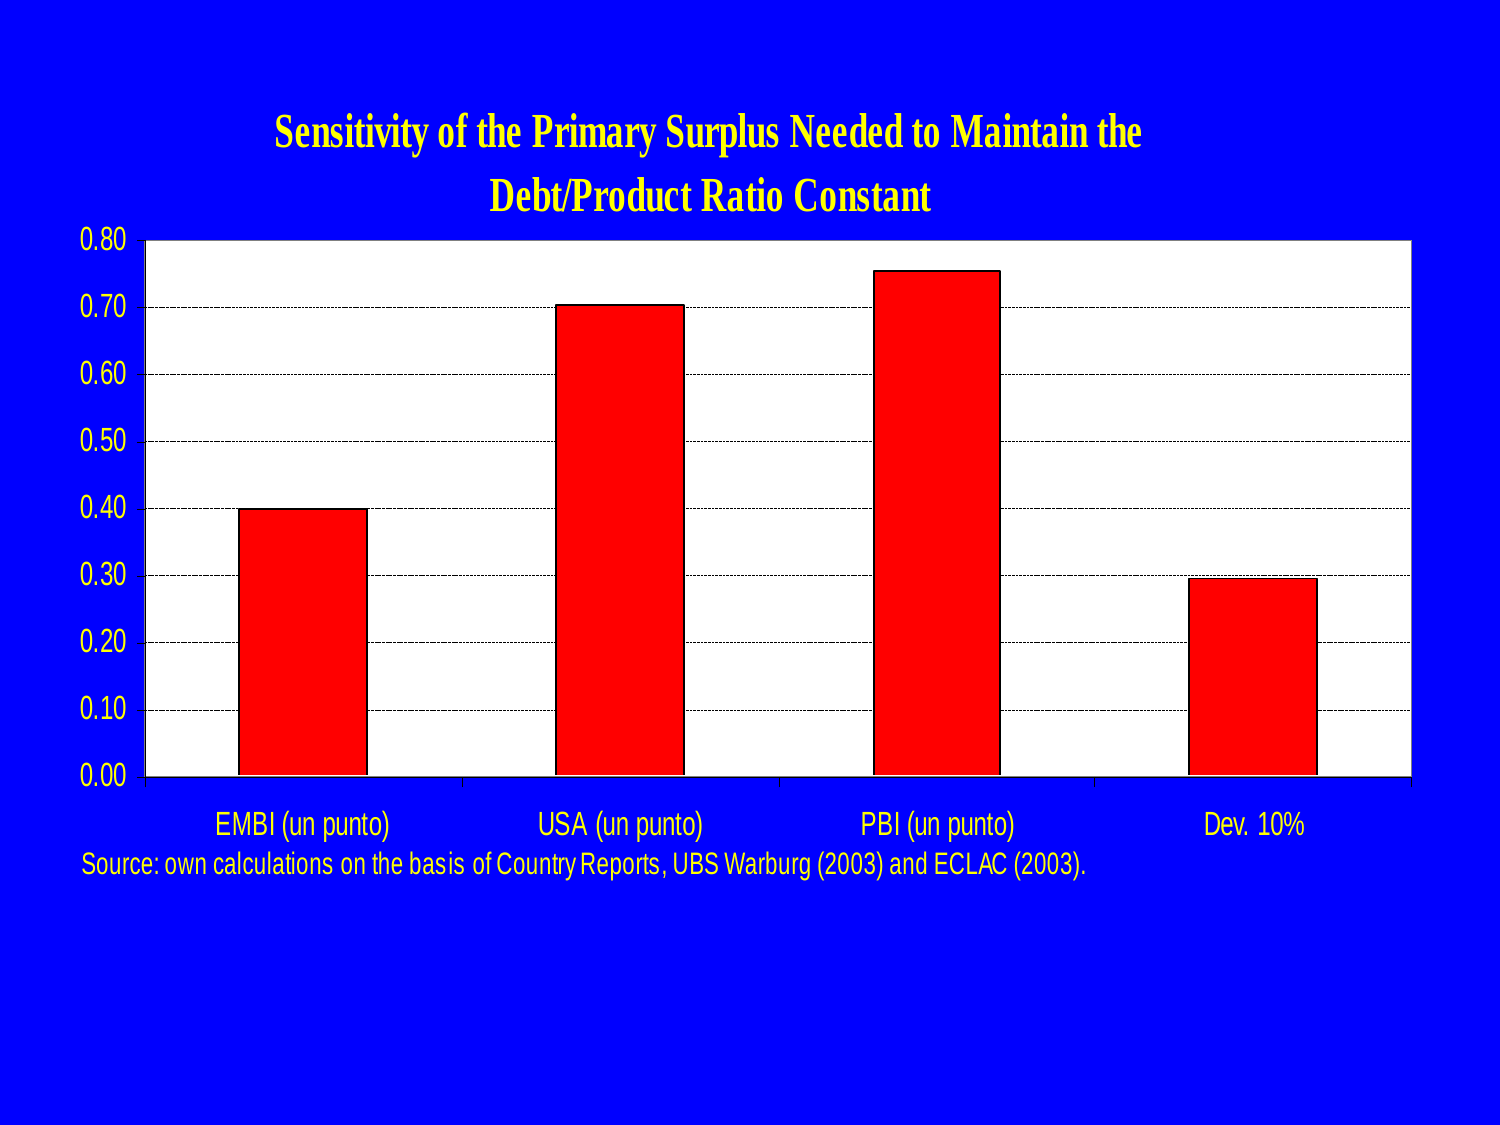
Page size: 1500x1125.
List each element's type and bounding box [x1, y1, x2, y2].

text_box [49, 62, 1438, 951]
